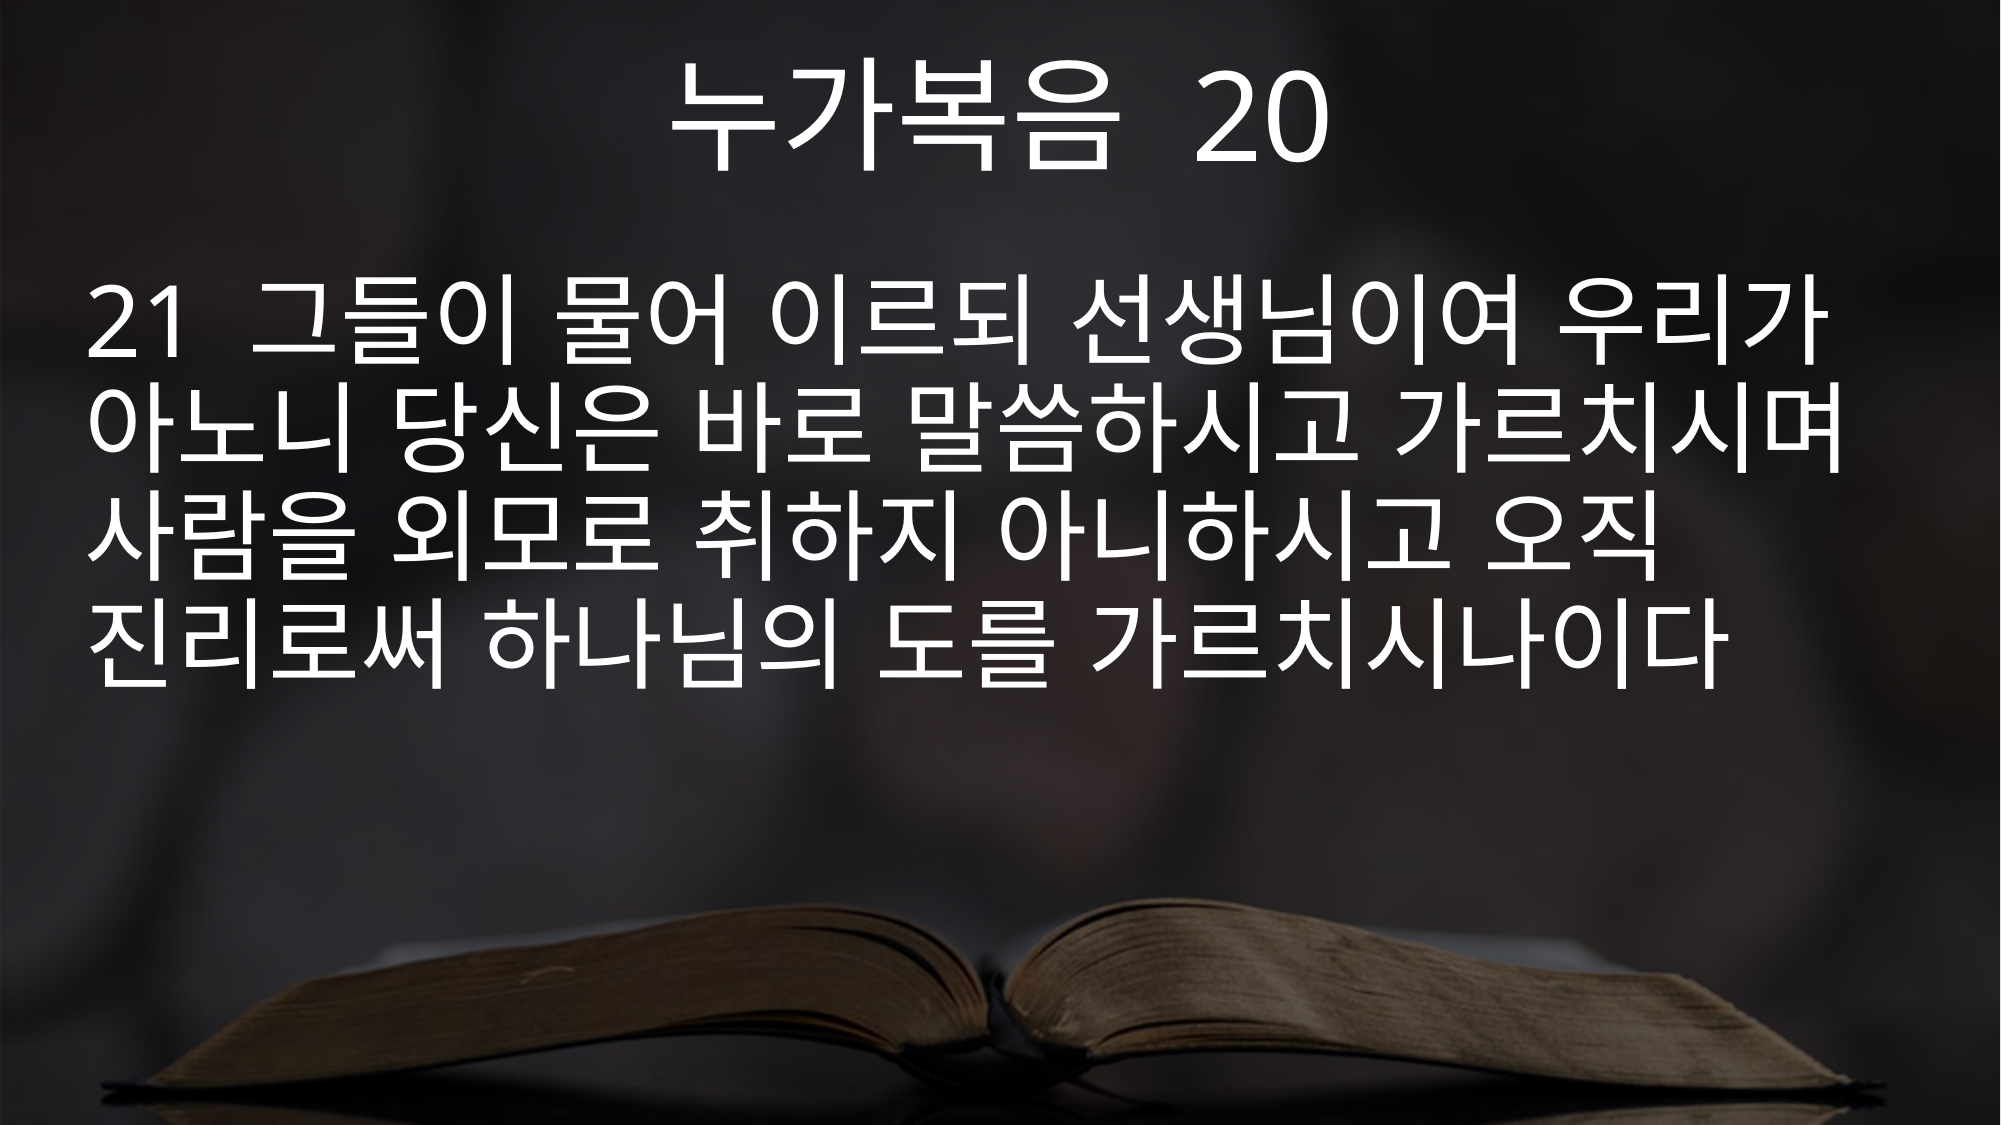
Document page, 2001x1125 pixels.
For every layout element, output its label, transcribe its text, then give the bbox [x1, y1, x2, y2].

picture [0, 0, 2001, 1125]
list 21 그들이 물어 이르되 선생님이여 우리가 아노니 당신은 바로 말씀하시고 가르치시며 사람을 외모로 취하지 아니하시고 오직 진리로써 하나님의 도를 가르치시나이다 [69, 263, 1953, 423]
footer 누가복음 20 [0, 32, 2000, 192]
